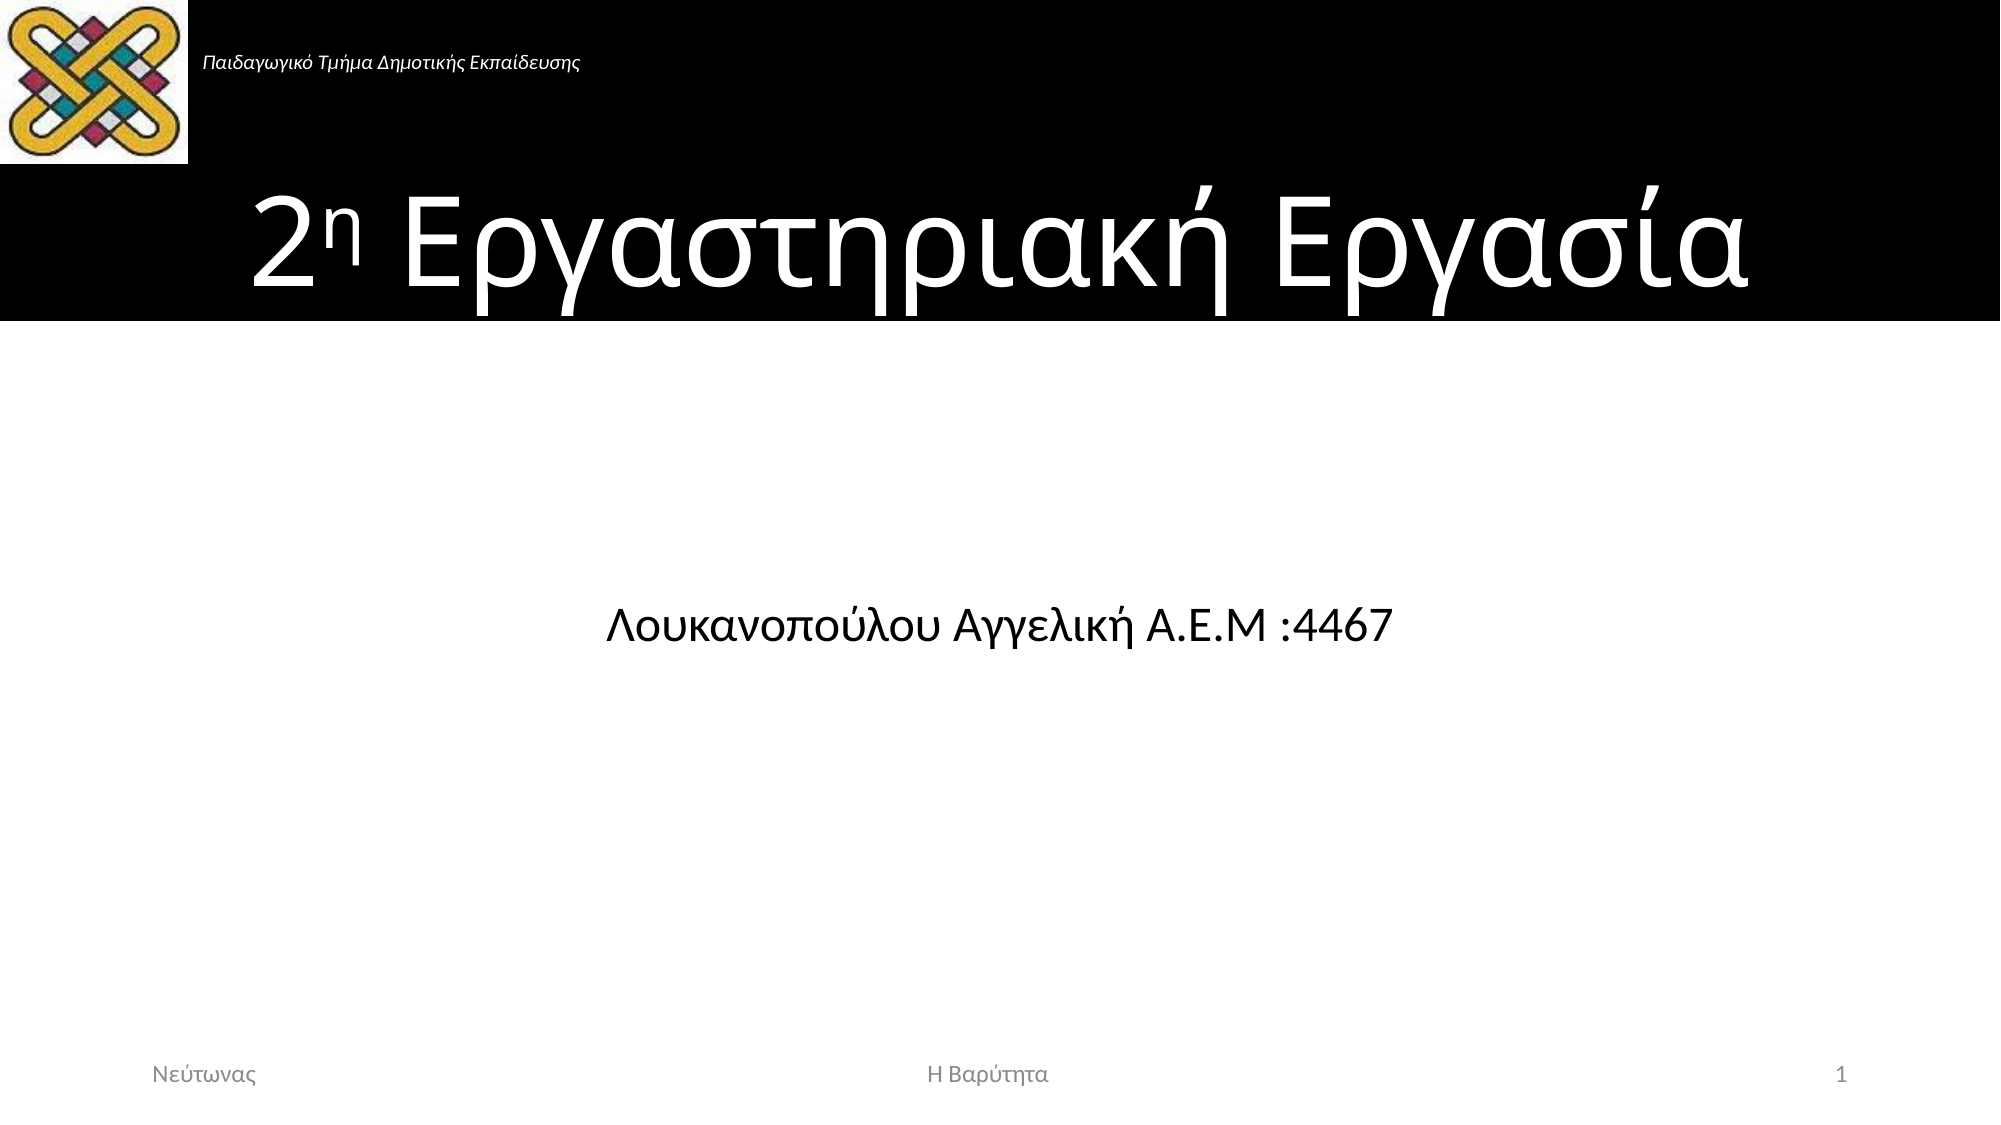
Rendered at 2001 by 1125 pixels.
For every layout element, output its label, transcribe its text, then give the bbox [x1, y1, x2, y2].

slide_number 1 [1412, 1042, 1863, 1103]
slide_number Νεύτωνας [137, 1042, 588, 1103]
picture [0, 0, 188, 164]
footer Η Βαρύτητα [639, 1042, 1338, 1103]
title 2η Εργαστηριακή Εργασία [0, 0, 2000, 321]
text_box Παιδαγωγικό Τμήμα Δημοτικής Εκπαίδευσης [188, 41, 682, 82]
subtitle Λουκανοπούλου Αγγελική Α.Ε.Μ :4467 [249, 590, 1750, 863]
